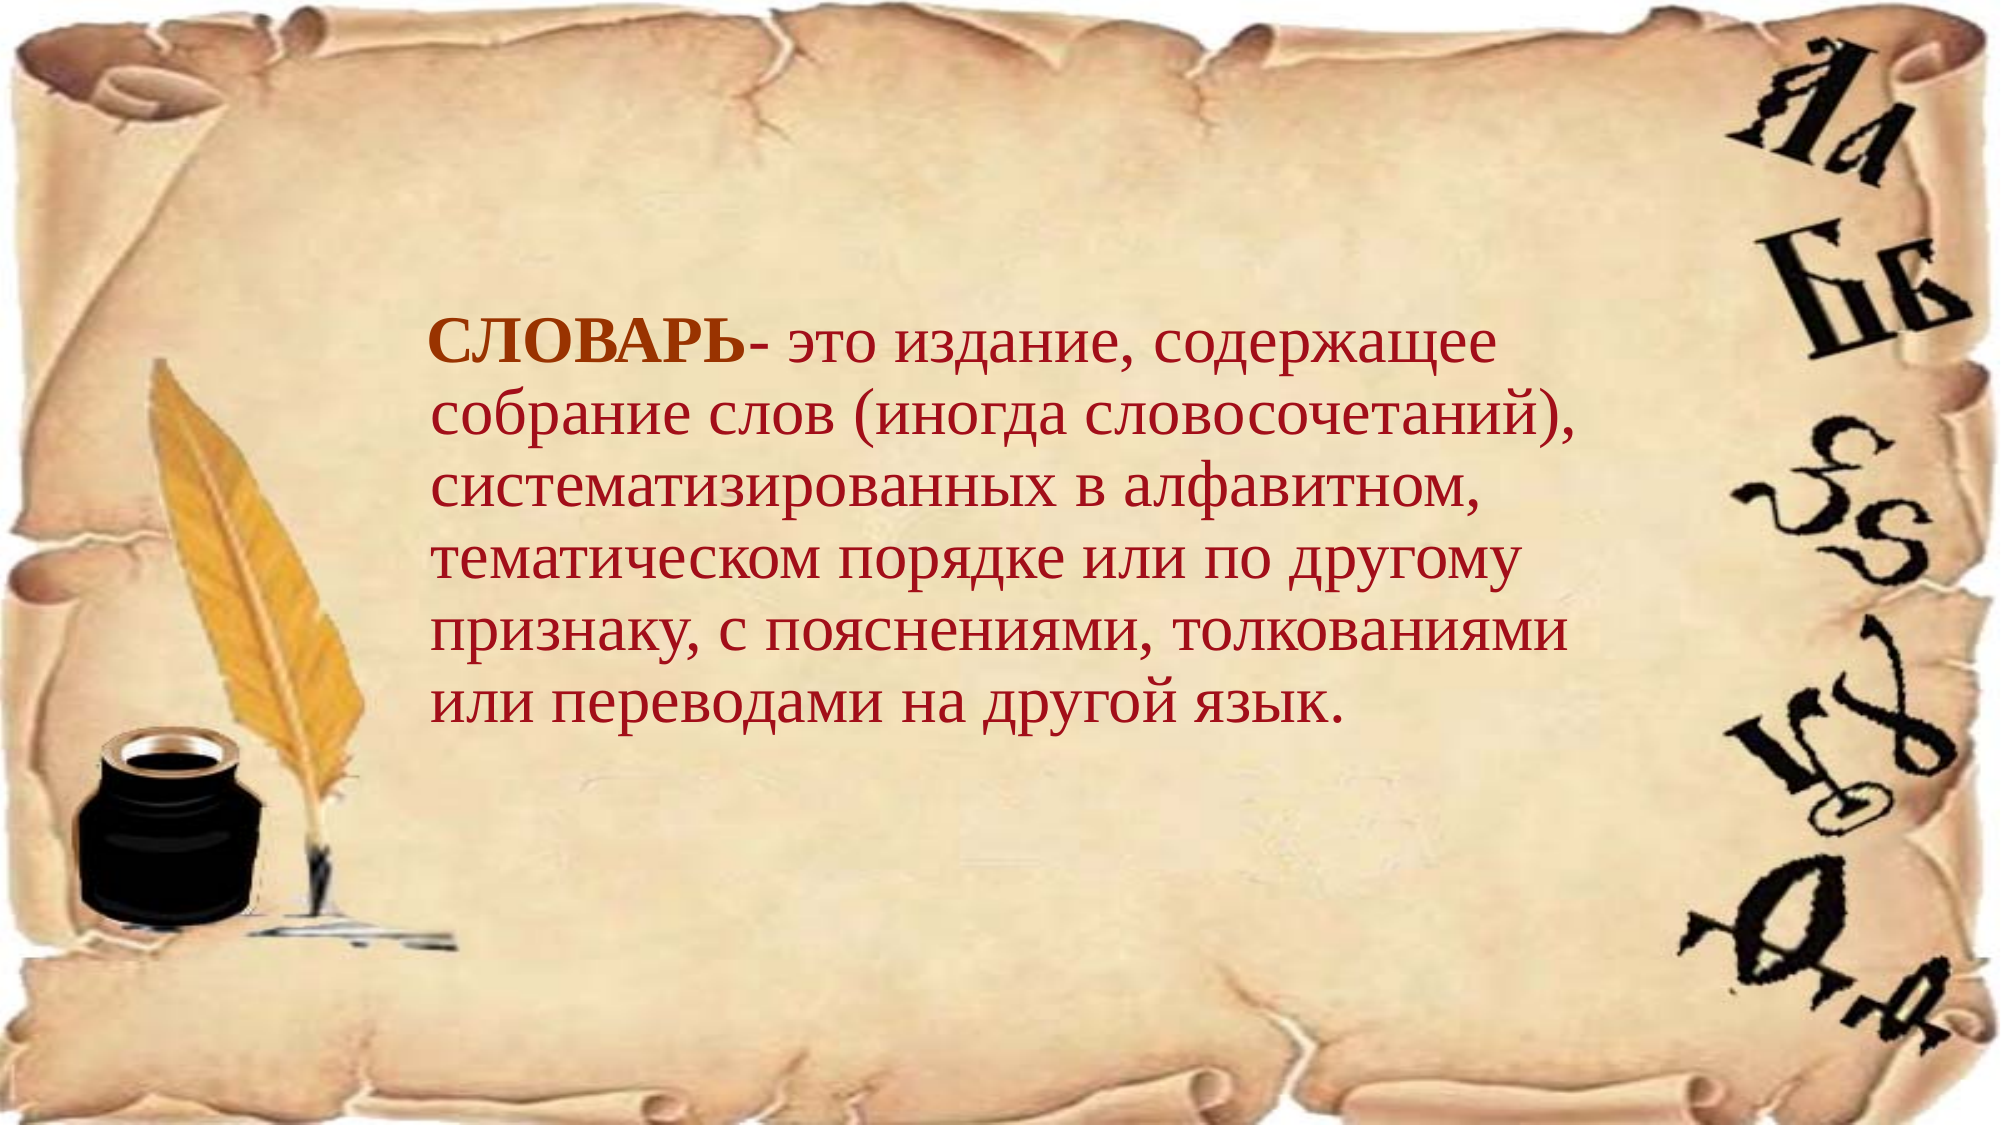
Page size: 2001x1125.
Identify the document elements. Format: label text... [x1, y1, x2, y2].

picture [0, 0, 2001, 1125]
subtitle СЛОВАРЬ- это издание, содержащее собрание слов (иногда словосочетаний), систематизированных в алфавитном, тематическом порядке или по другому признаку, с пояснениями, толкованиями или переводами на другой язык. [378, 297, 1670, 859]
